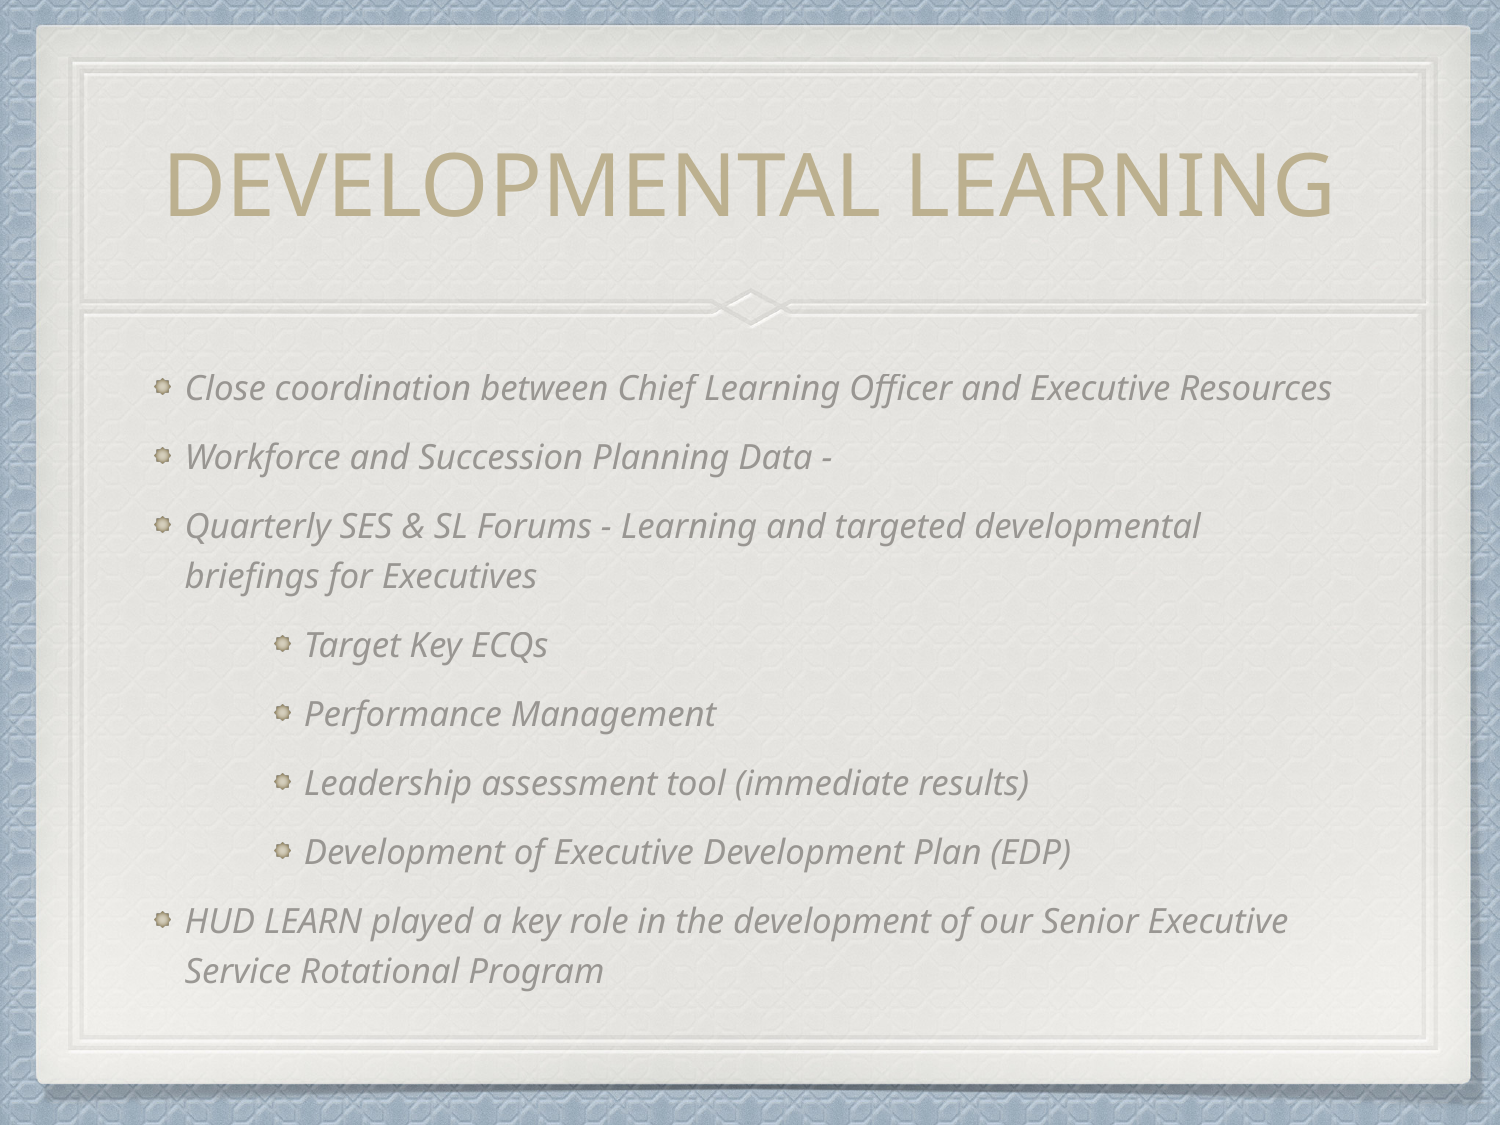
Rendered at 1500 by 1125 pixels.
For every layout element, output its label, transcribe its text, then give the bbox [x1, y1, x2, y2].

title DEVELOPMENTAL LEARNING [145, 85, 1354, 278]
list Close coordination between Chief Learning Officer and Executive Resources Workforce and Succession Planning Data - Quarterly SES & SL Forums - Learning and targeted developmental briefings for Executives Target Key ECQs Performance Management Leadership assessment tool (immediate results) Development of Executive Development Plan (EDP) HUD LEARN played a key role in the development of our Senior Executive Service Rotational Program [145, 343, 1354, 1004]
picture [0, 0, 1500, 1125]
